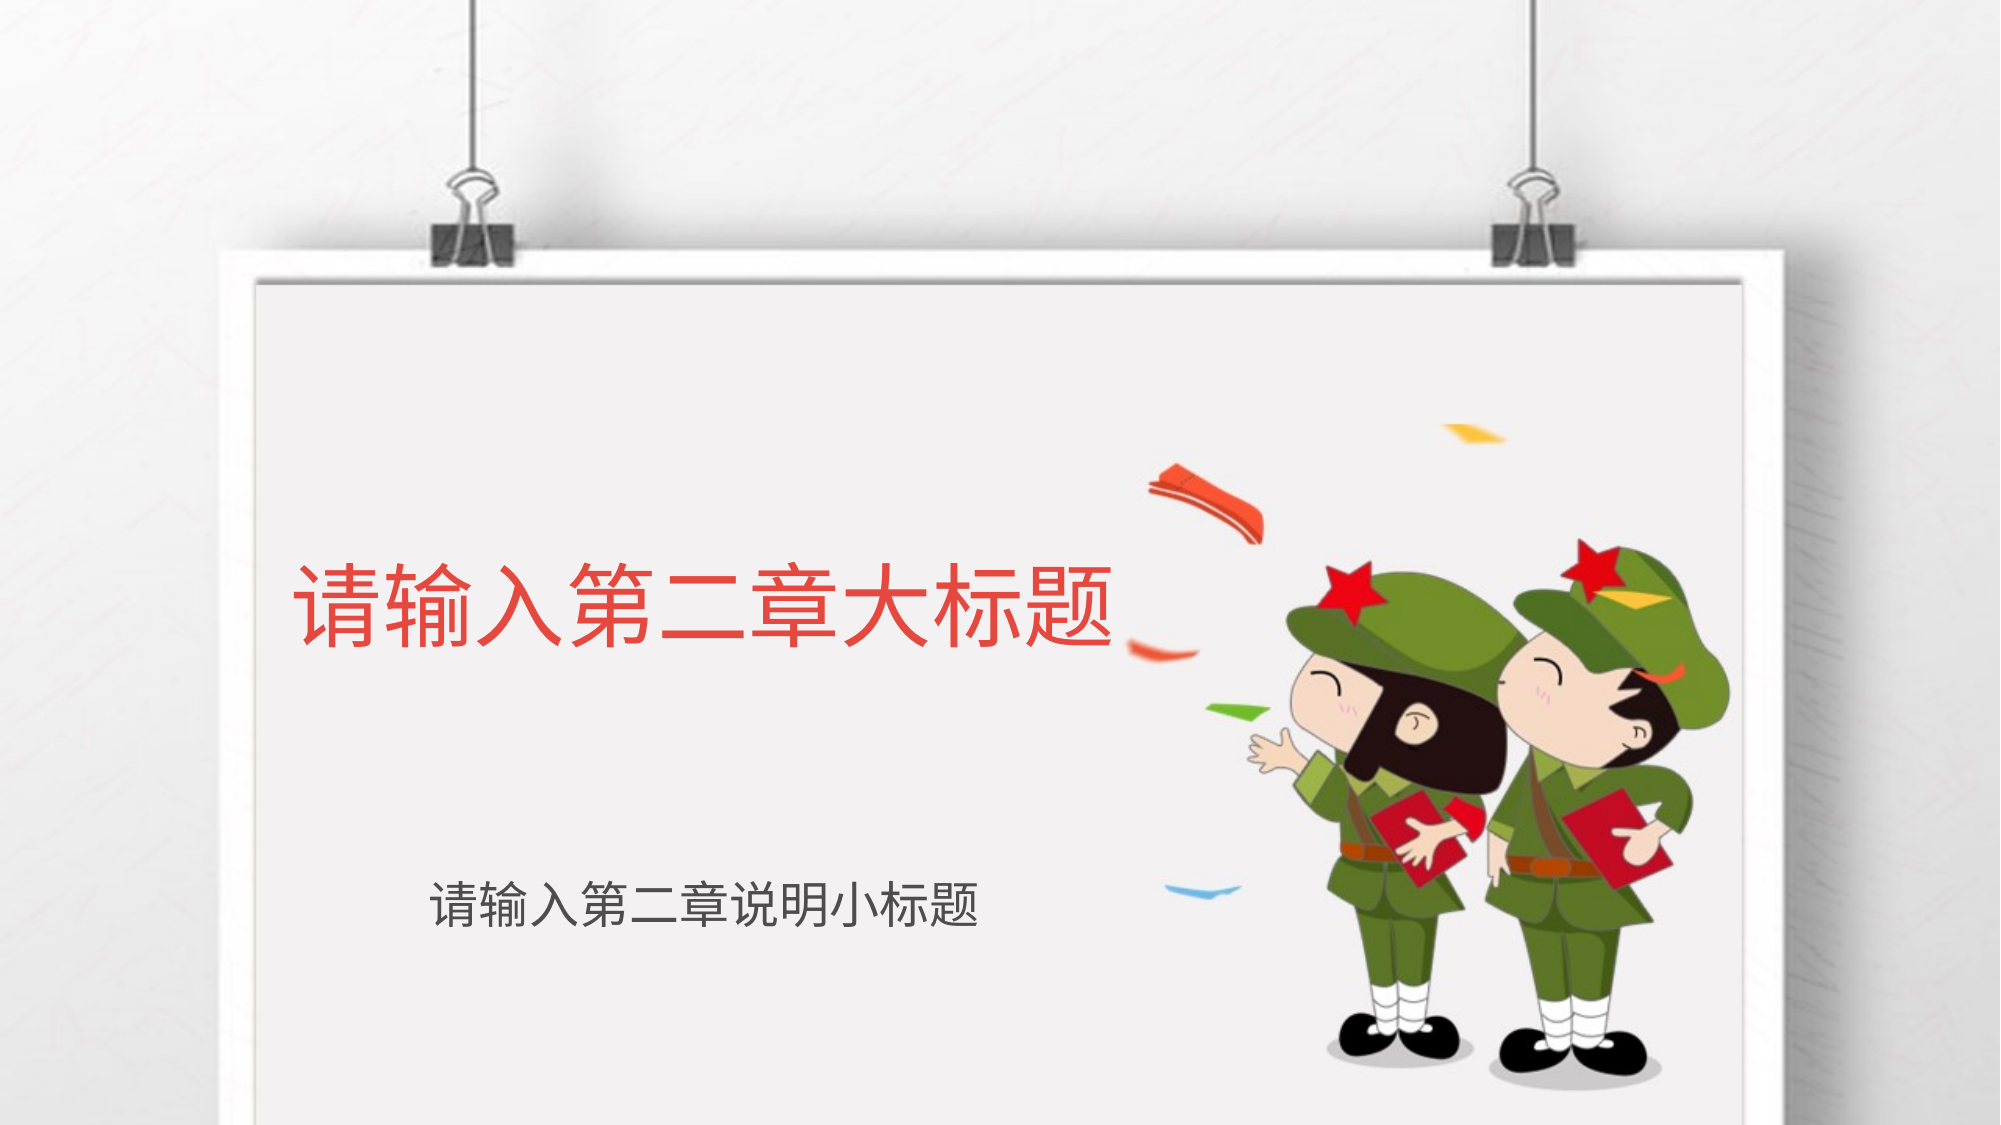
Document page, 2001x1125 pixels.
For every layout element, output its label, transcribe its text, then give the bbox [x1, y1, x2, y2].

title 请输入第二章大标题 [272, 340, 1135, 814]
list 请输入第二章说明小标题 [273, 835, 1135, 986]
picture [0, 0, 2000, 1125]
